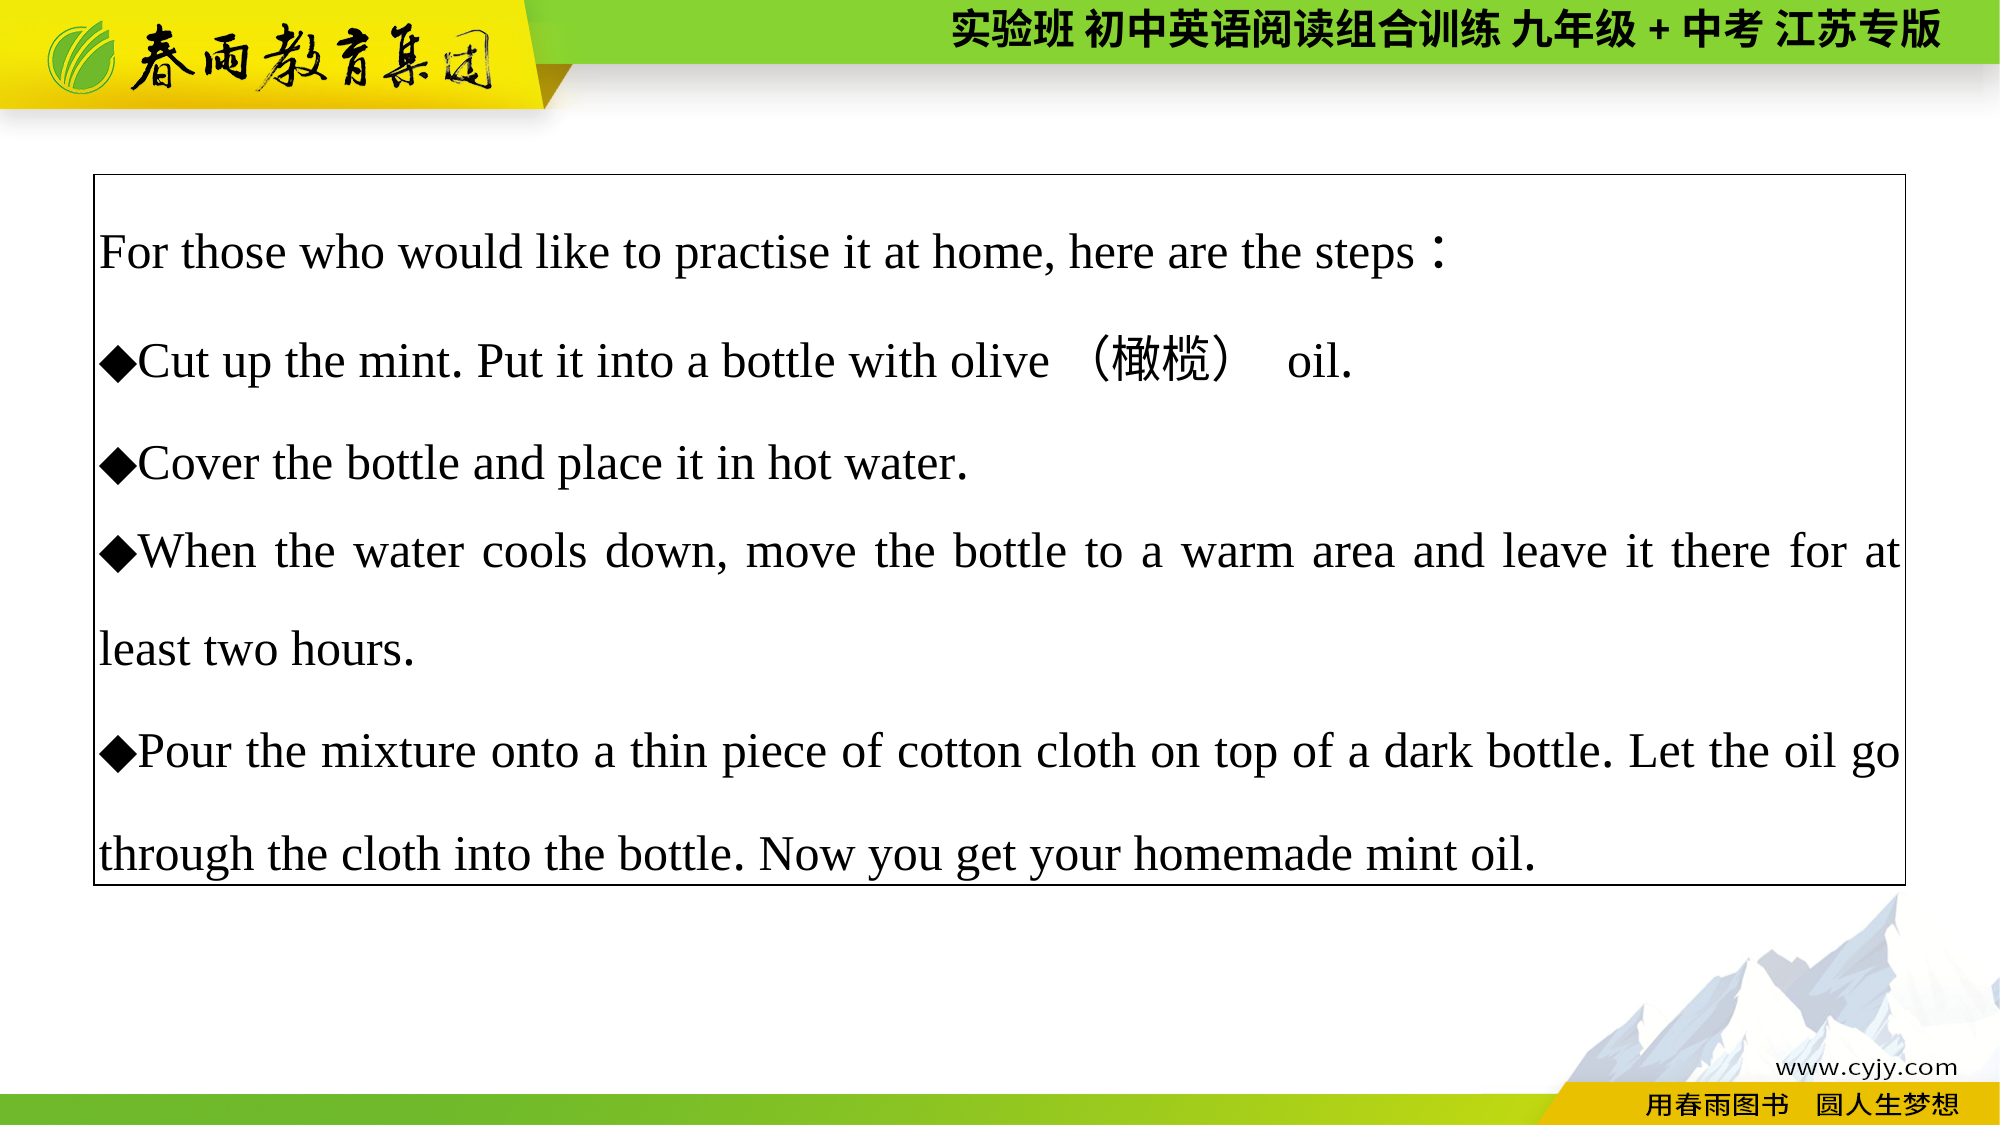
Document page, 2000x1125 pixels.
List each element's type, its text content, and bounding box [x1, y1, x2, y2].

table_header For those who would like to practise it at home, here are the steps： ◆Cut up the mint. Put it into a bottle with olive（橄榄） oil. ◆Cover the bottle and place it in hot water. ◆When the water cools down, move the bottle to a warm area and leave it there for at least two hours. ◆Pour the mixture onto a thin piece of cotton cloth on top of a dark bottle. Let the oil go through the cloth into the bottle. Now you get your homemade mint oil. [95, 175, 1905, 884]
picture [0, 0, 2000, 1125]
